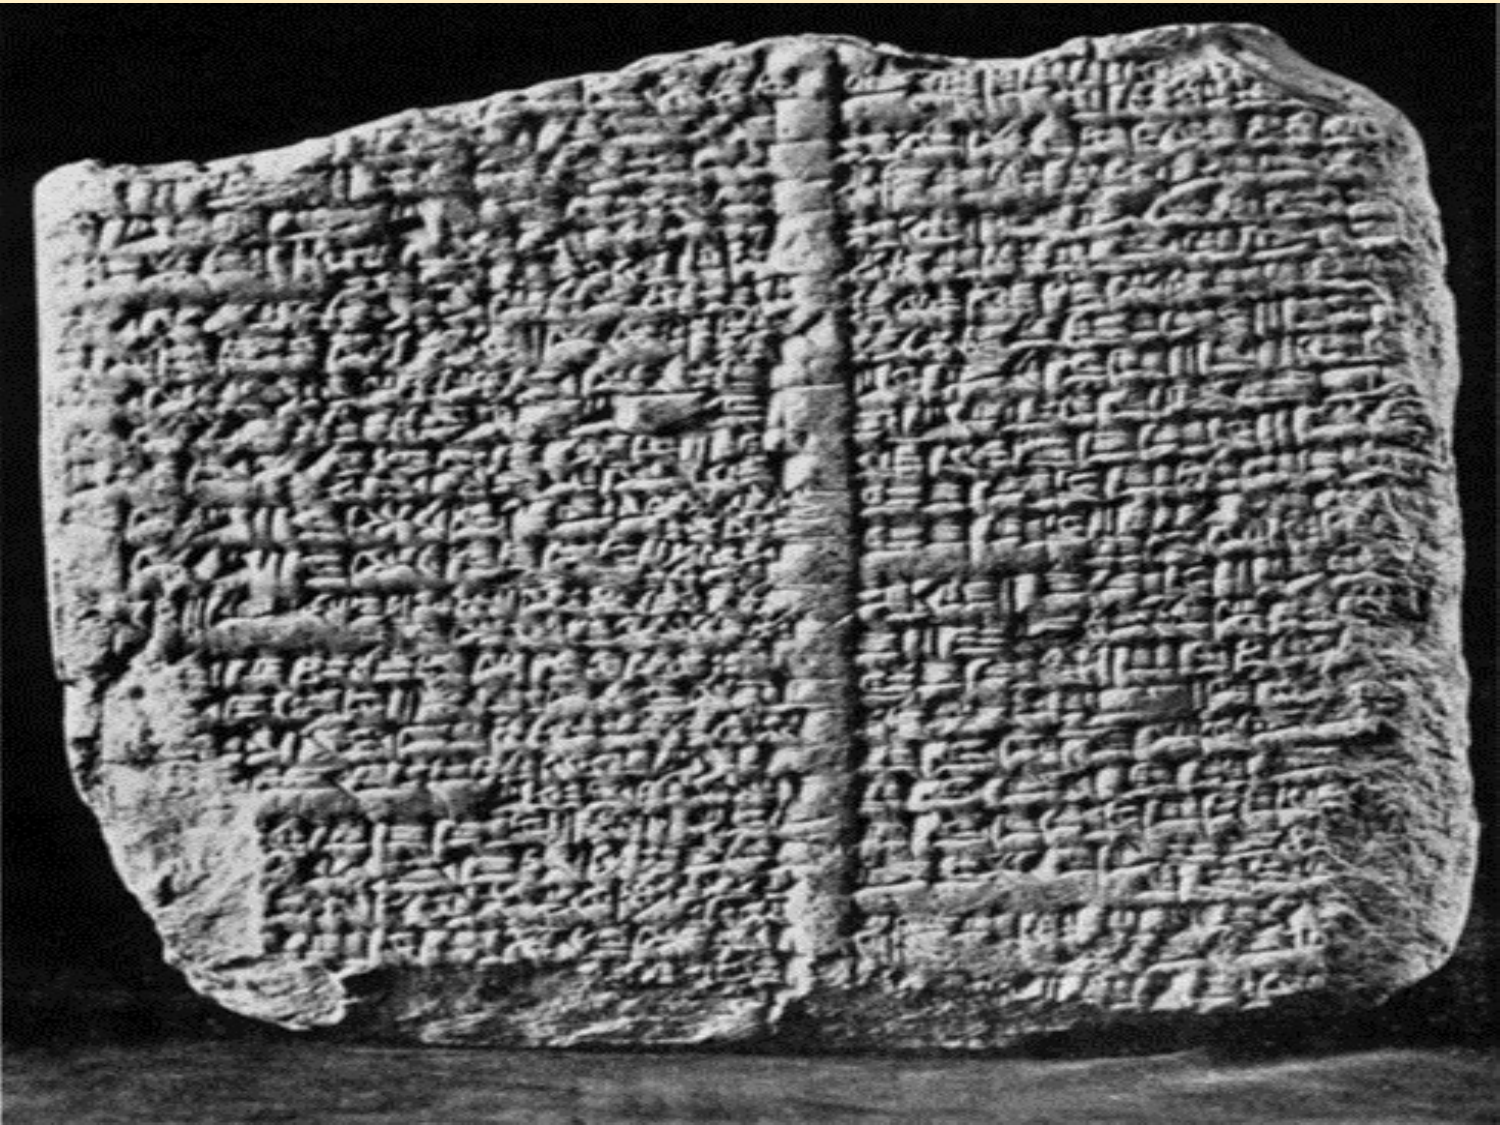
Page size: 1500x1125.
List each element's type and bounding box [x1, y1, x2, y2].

list [0, 2, 1500, 1125]
